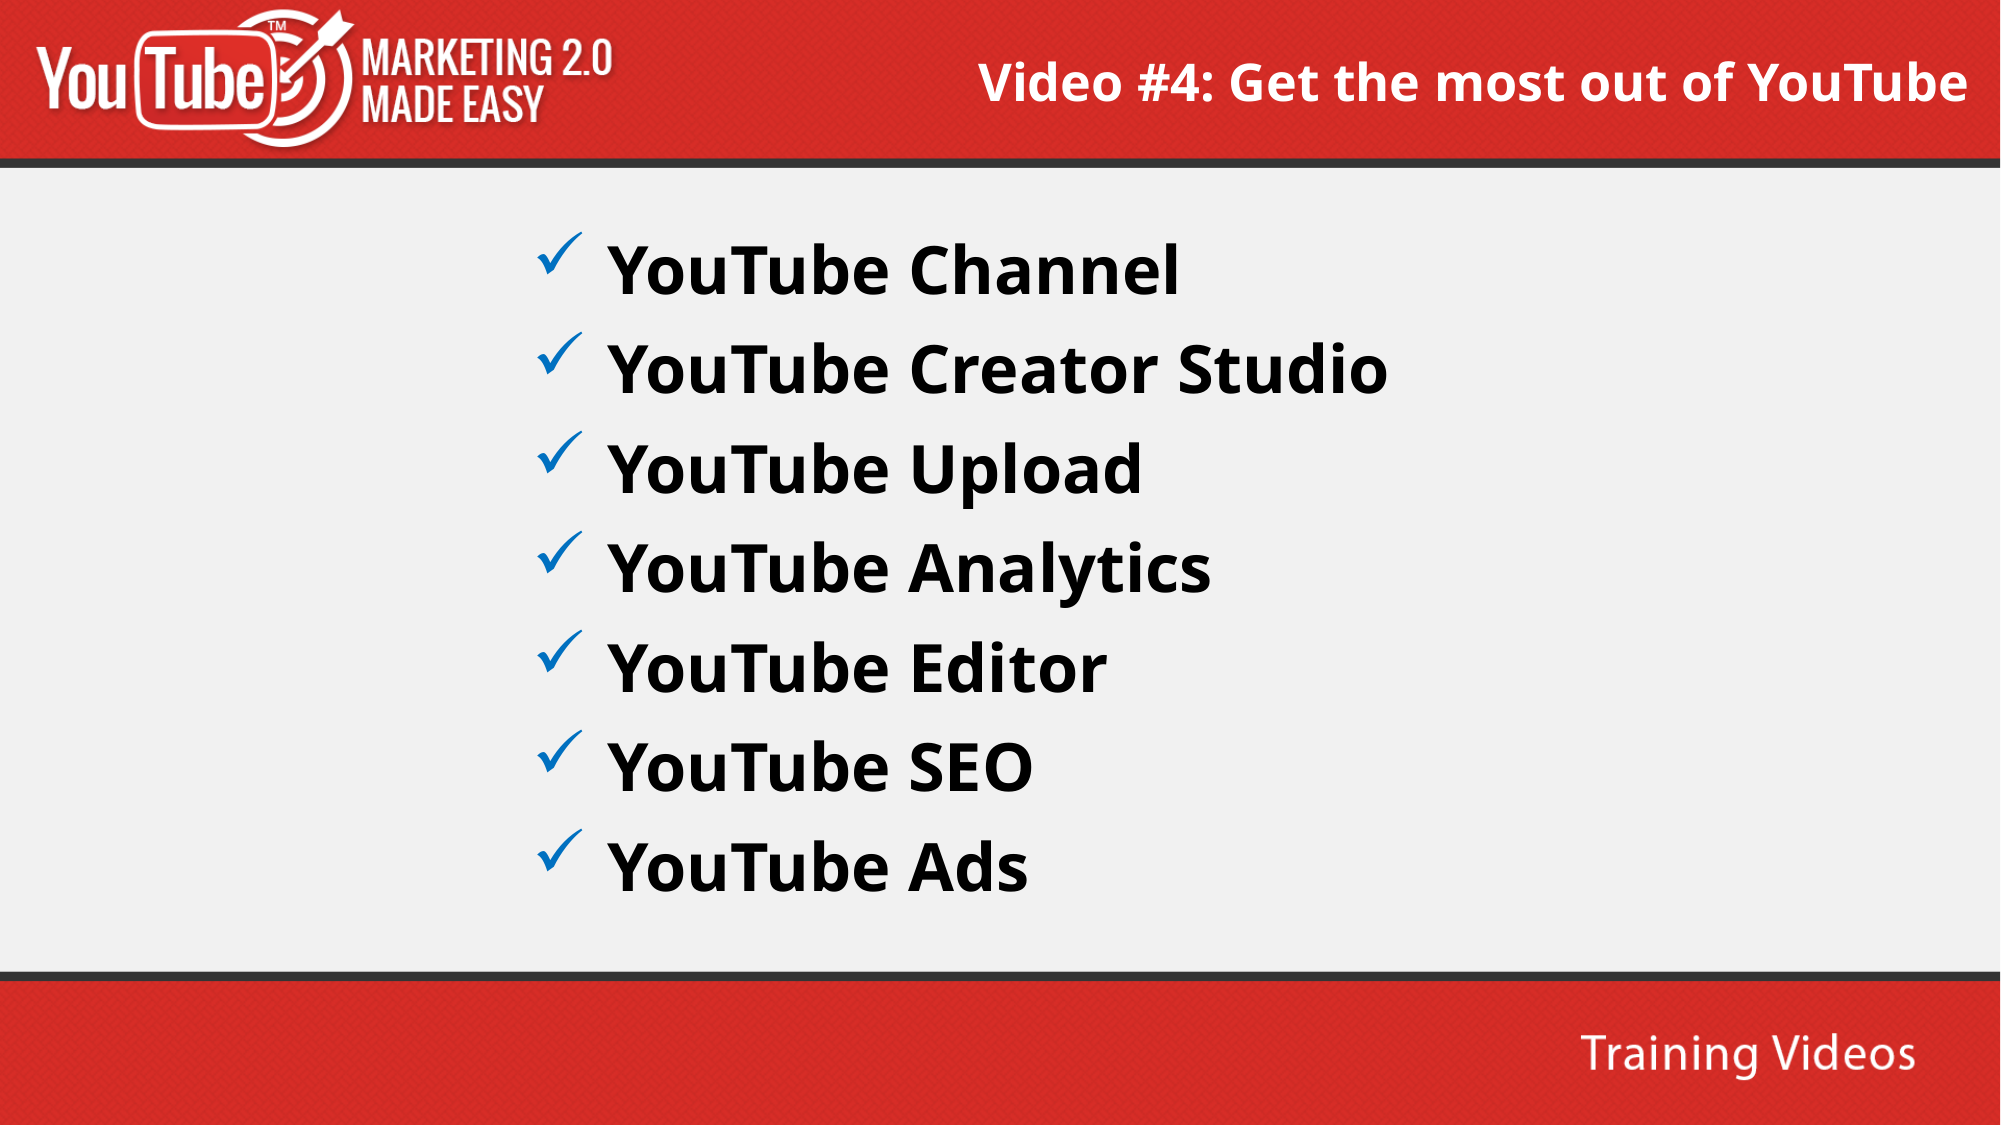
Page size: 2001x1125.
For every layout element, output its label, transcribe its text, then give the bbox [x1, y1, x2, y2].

text_box YouTube Upload [517, 419, 1482, 514]
picture [0, 0, 2001, 1125]
text_box YouTube Editor [517, 618, 1482, 713]
text_box YouTube Creator Studio [517, 319, 1482, 415]
text_box YouTube SEO [517, 717, 1482, 813]
text_box YouTube Ads [517, 817, 1482, 912]
text_box YouTube Analytics [517, 518, 1482, 614]
text_box Video #4: Get the most out of YouTube [905, 41, 1985, 119]
text_box YouTube Channel [517, 220, 1482, 315]
